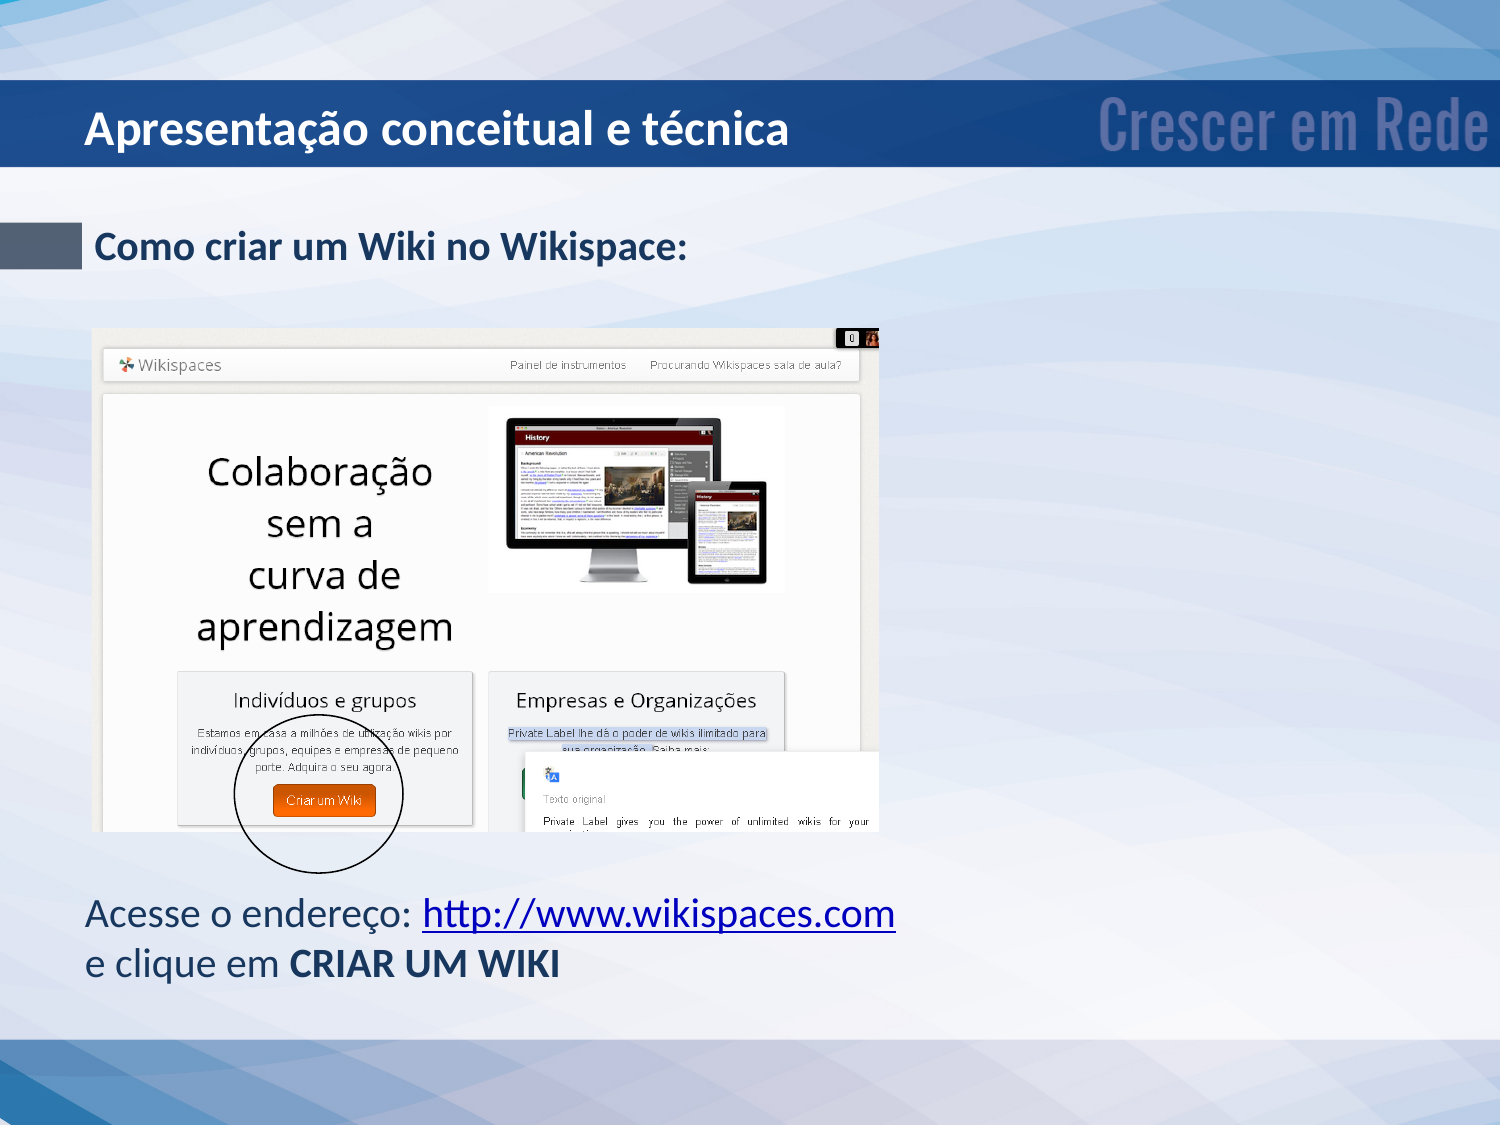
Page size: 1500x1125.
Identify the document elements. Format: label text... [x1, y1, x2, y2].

text_box Apresentação conceitual e técnica [70, 88, 1430, 163]
text_box Como criar um Wiki no Wikispace: [70, 210, 1418, 276]
text_box [250, 841, 387, 874]
picture [0, 0, 1500, 1125]
text_box [0, 220, 70, 272]
text_box Acesse o endereço: http://www.wikispaces.com e clique em CRIAR UM WIKI [70, 878, 1442, 994]
